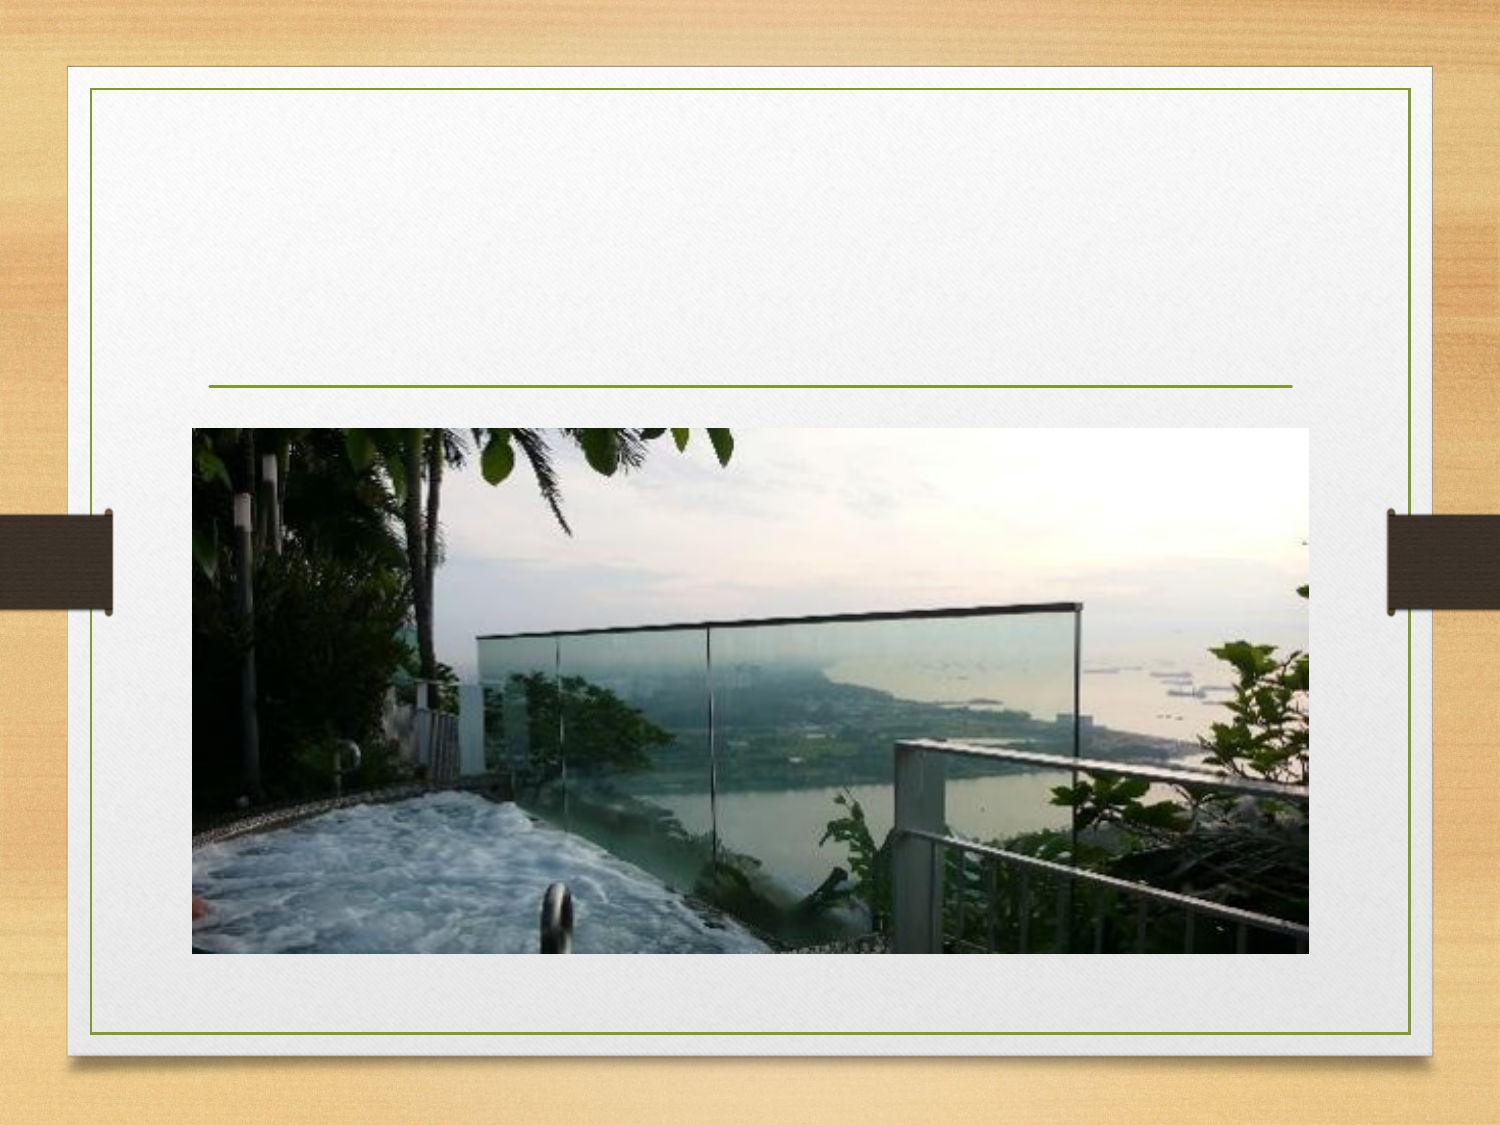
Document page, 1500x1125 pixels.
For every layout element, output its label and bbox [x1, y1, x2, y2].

list [192, 428, 1309, 955]
picture [0, 0, 1500, 1125]
